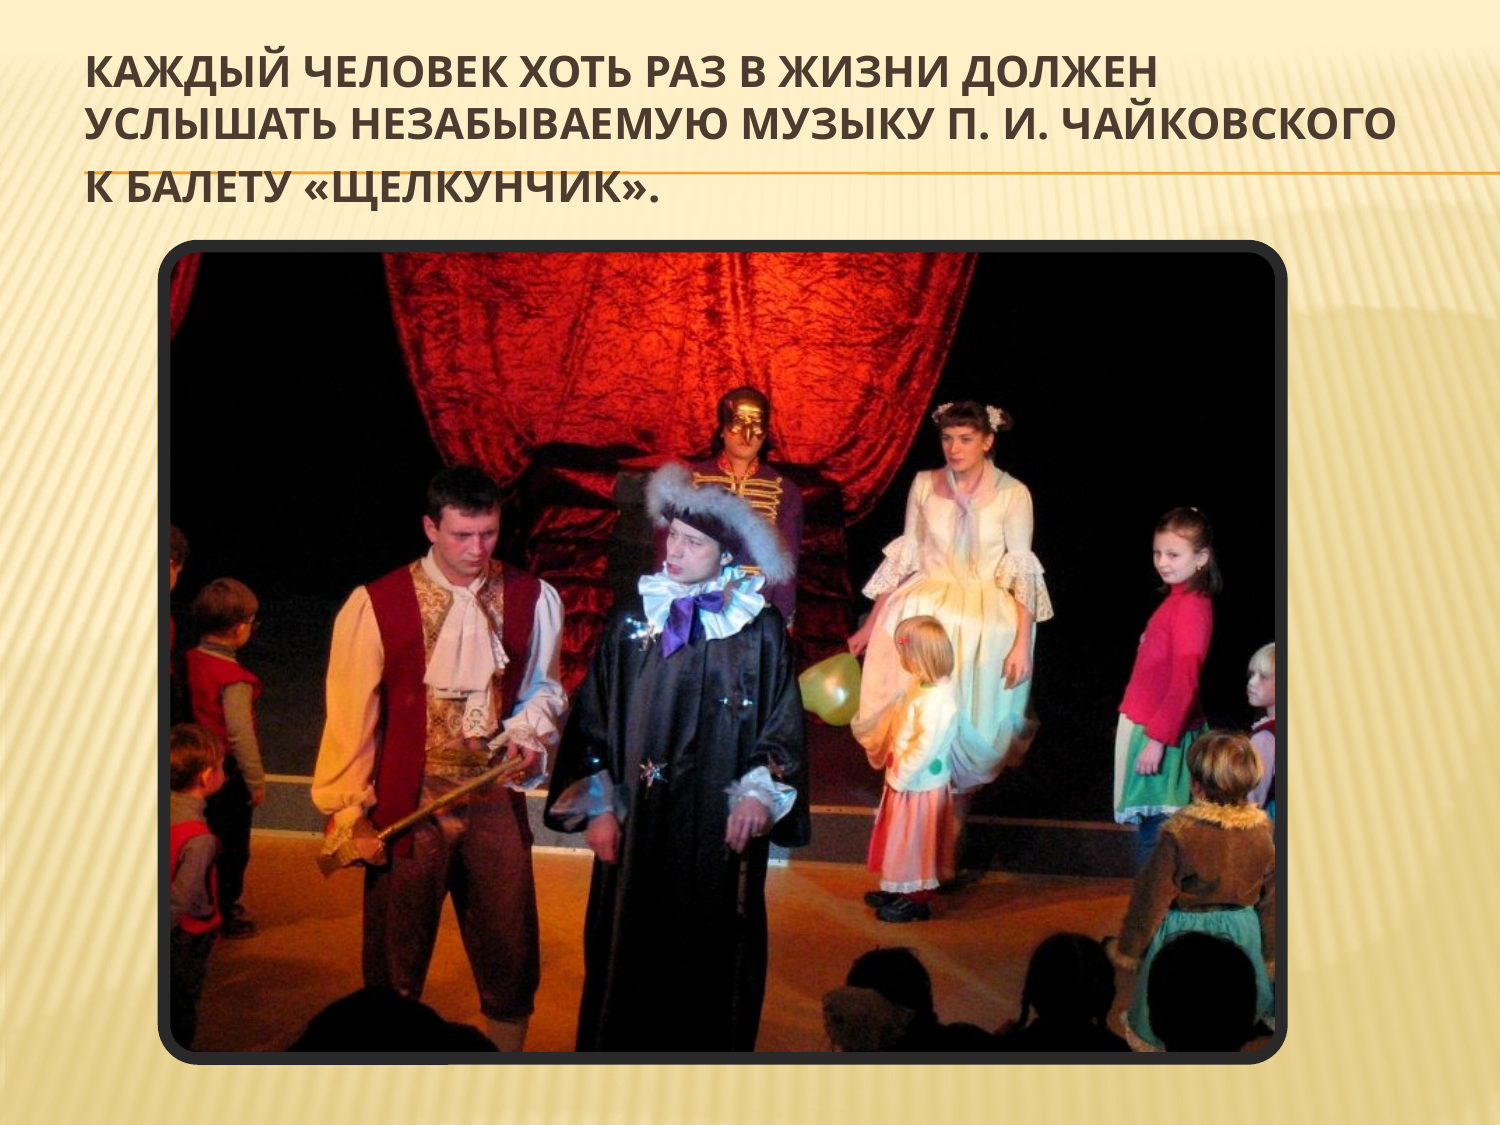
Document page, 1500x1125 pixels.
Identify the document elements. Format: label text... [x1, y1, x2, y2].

picture [163, 245, 1282, 1059]
title Каждый человек хоть раз в жизни должен услышать незабываемую музыку П. И. Чайковского к балету «Щелкунчик». [70, 35, 1421, 223]
